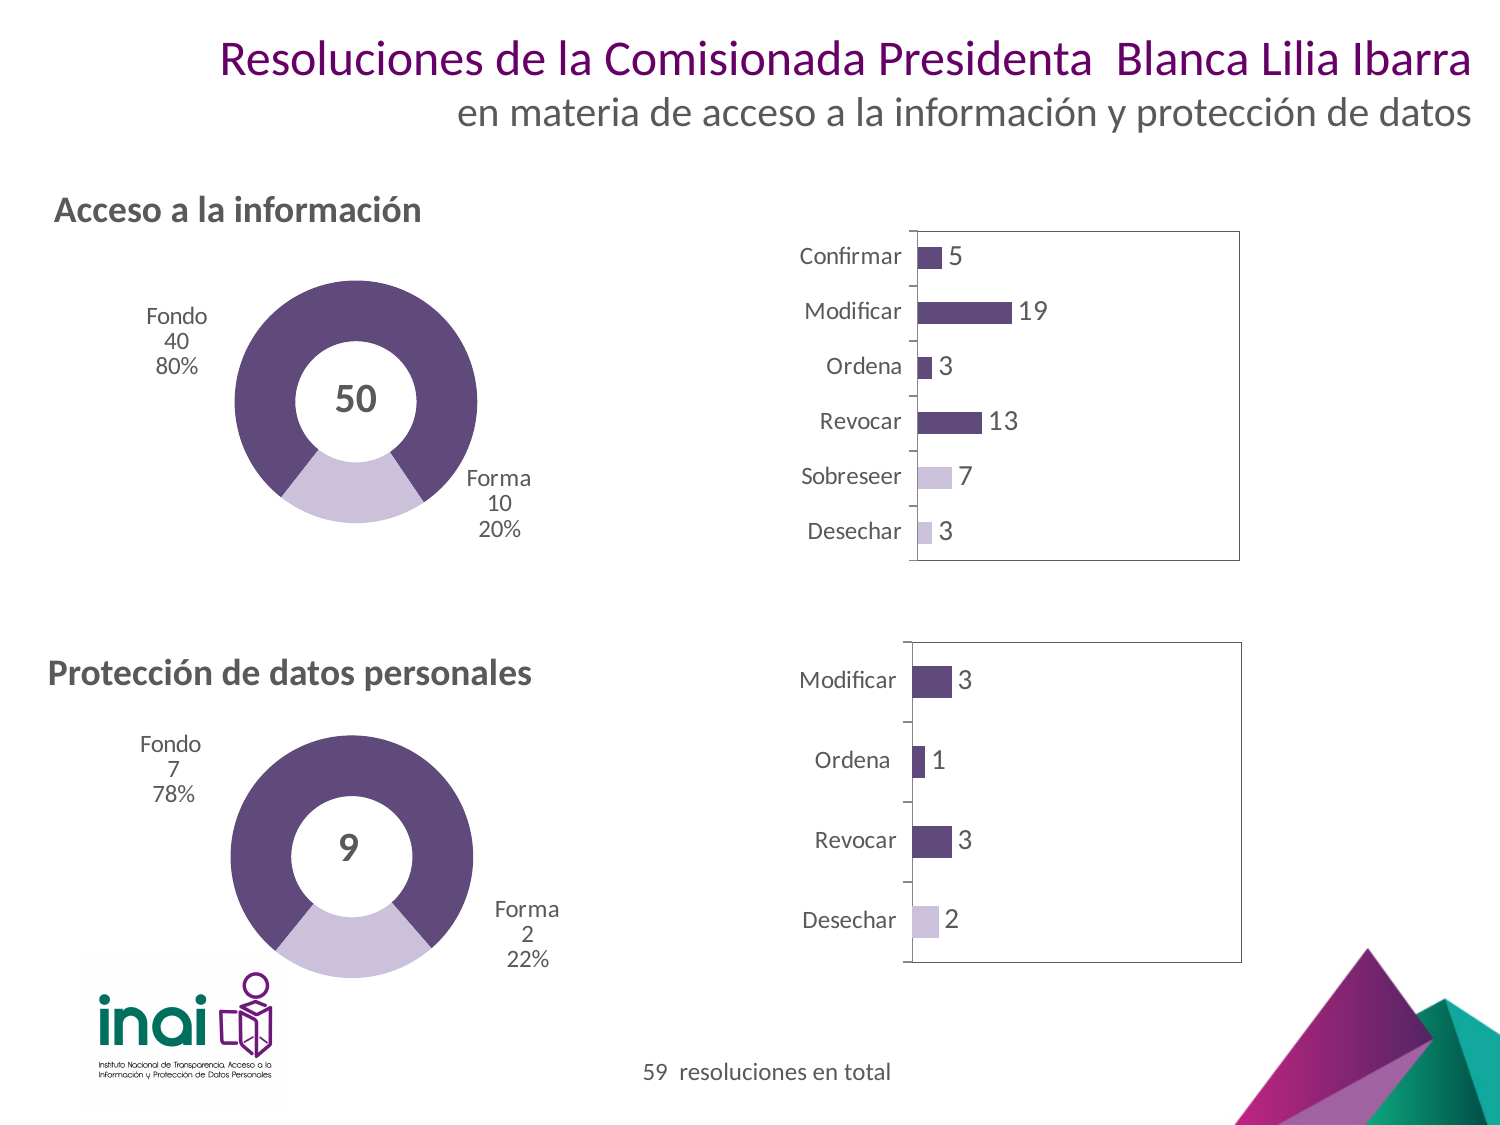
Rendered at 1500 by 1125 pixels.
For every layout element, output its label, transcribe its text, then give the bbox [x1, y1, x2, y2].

text_box Acceso a la información [39, 177, 713, 238]
chart [43, 236, 657, 568]
picture [0, 0, 1500, 1125]
chart [32, 691, 646, 1023]
text_box 59 resoluciones en total [407, 1048, 1128, 1093]
title Resoluciones de la Comisionada Presidenta Blanca Lilia Ibarra en materia de acceso a la información y protección de datos [5, 17, 1488, 144]
text_box Protección de datos personales [33, 640, 700, 701]
chart [705, 634, 1262, 1043]
chart [677, 193, 1290, 615]
